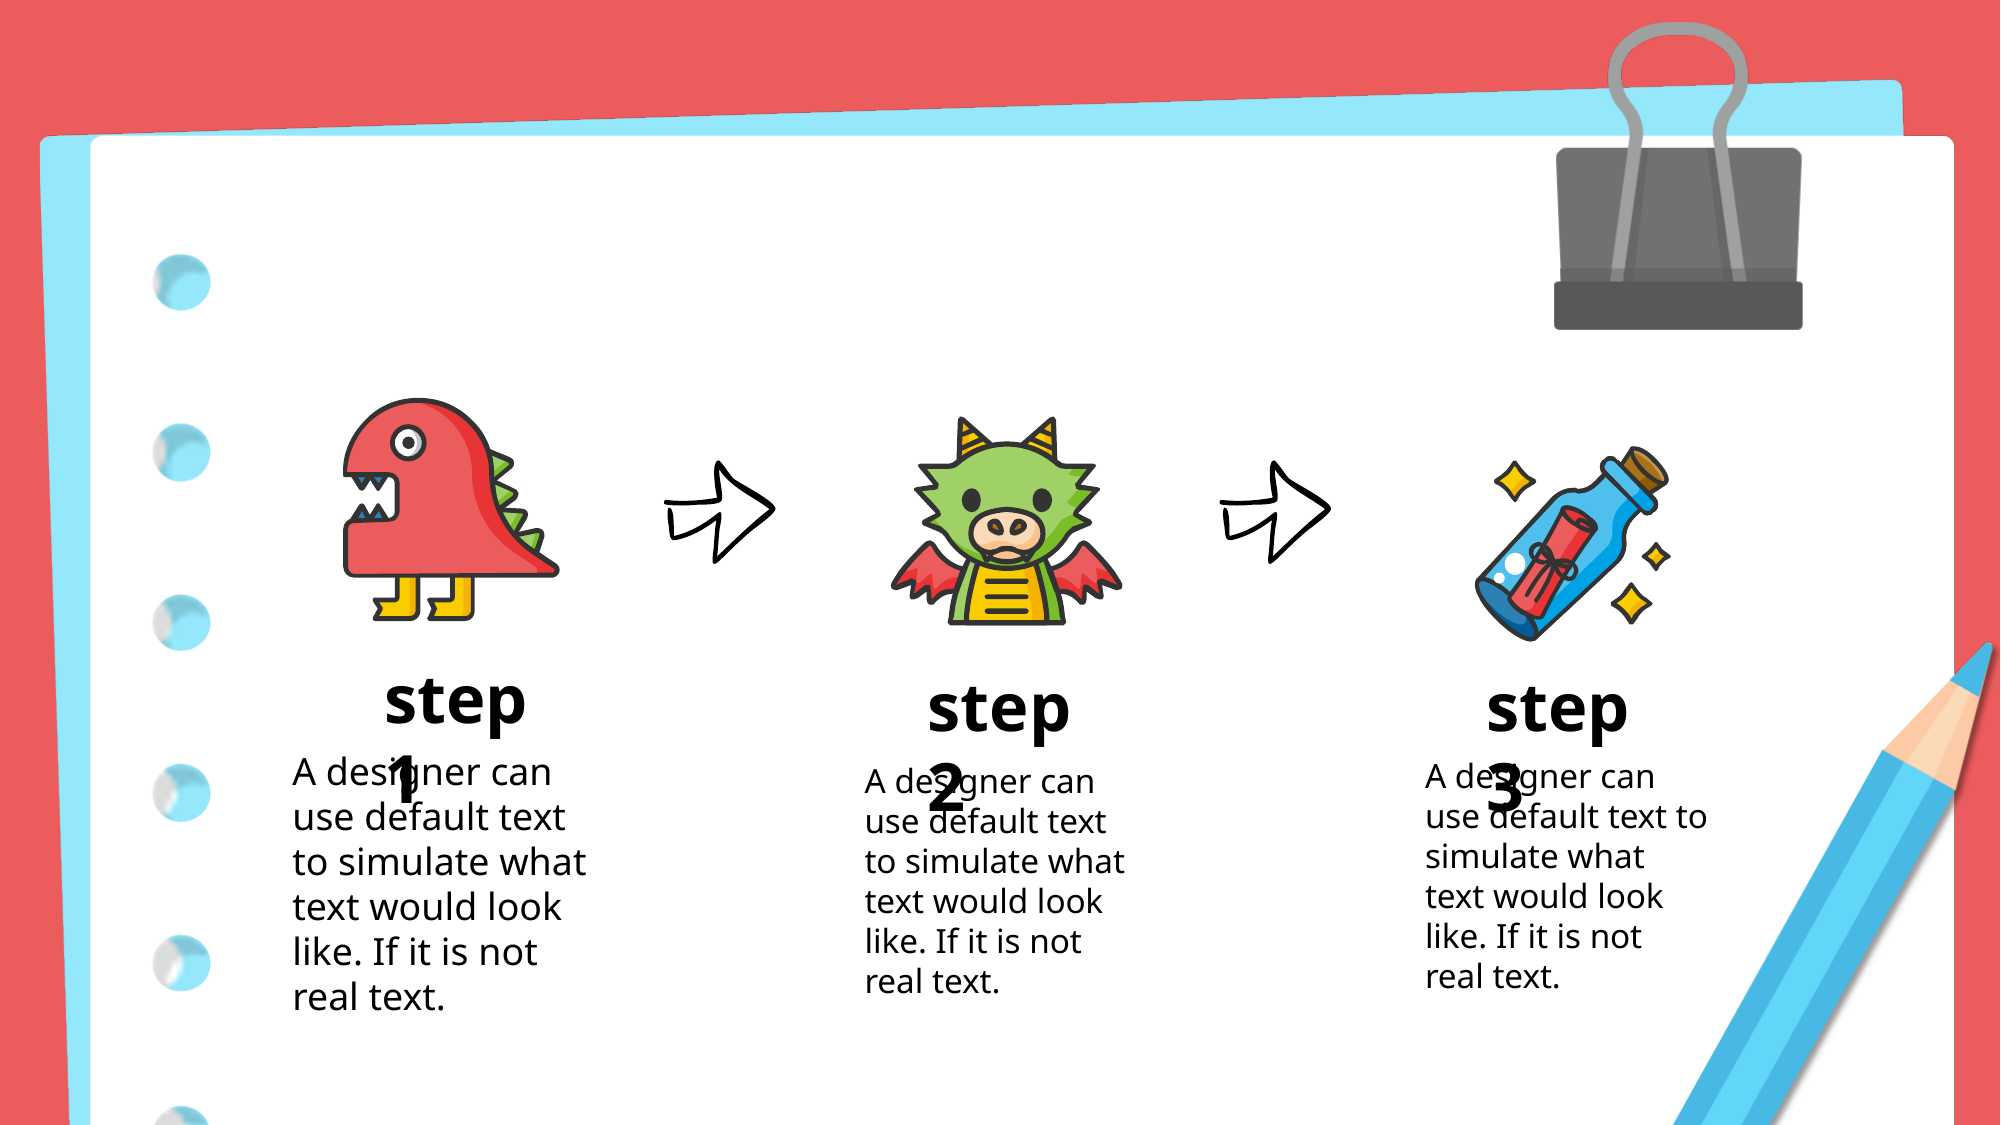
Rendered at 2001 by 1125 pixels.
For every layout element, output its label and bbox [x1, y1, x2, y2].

text_box [890, 416, 1123, 626]
picture [39, 22, 2001, 1125]
text_box [341, 397, 561, 621]
text_box [1473, 446, 1672, 643]
